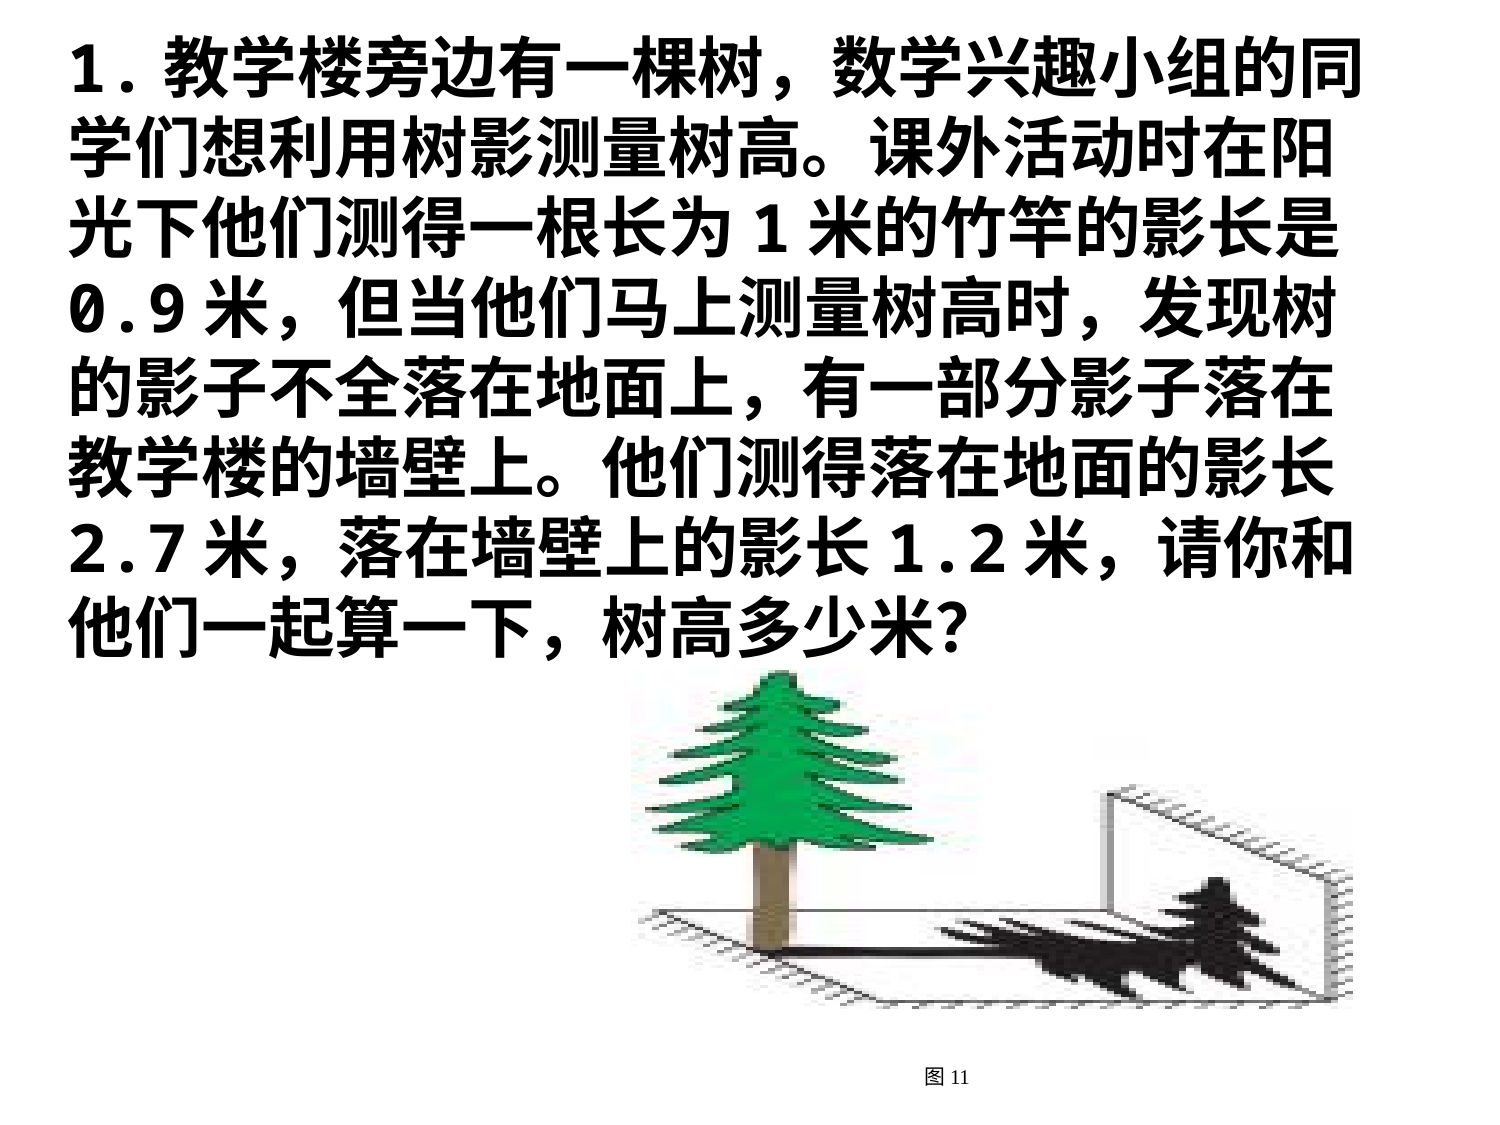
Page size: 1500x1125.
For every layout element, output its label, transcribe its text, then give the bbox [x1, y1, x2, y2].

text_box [631, 668, 1353, 1125]
text_box 1.教学楼旁边有一棵树，数学兴趣小组的同学们想利用树影测量树高。课外活动时在阳光下他们测得一根长为1米的竹竿的影长是0.9米，但当他们马上测量树高时，发现树的影子不全落在地面上，有一部分影子落在教学楼的墙壁上。他们测得落在地面的影长2.7米，落在墙壁上的影长1.2米，请你和他们一起算一下，树高多少米？ [53, 18, 1400, 674]
